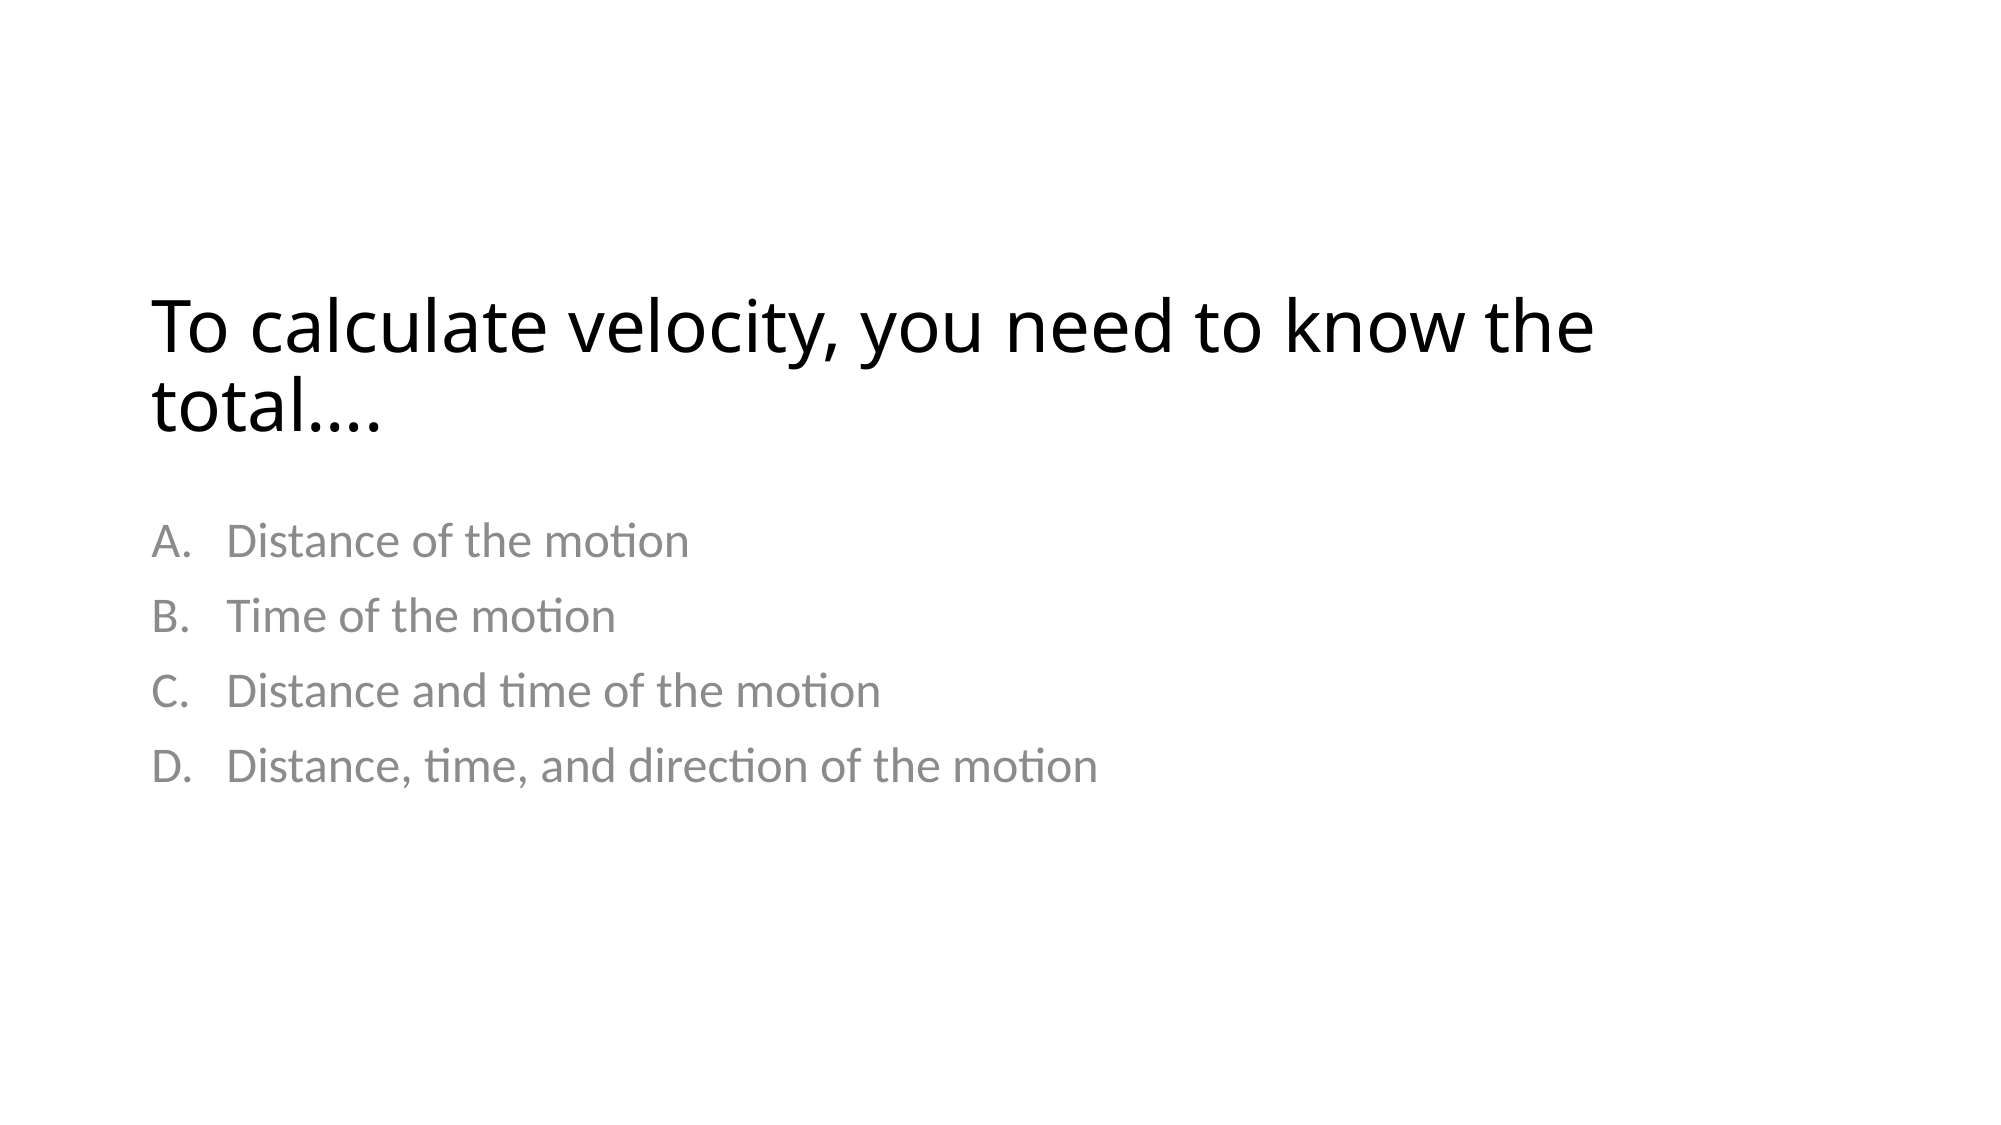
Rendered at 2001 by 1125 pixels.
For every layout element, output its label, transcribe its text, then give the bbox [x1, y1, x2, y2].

title To calculate velocity, you need to know the total…. [136, 280, 1862, 455]
list Distance of the motion Time of the motion Distance and time of the motion Distance, time, and direction of the motion [136, 507, 1862, 999]
